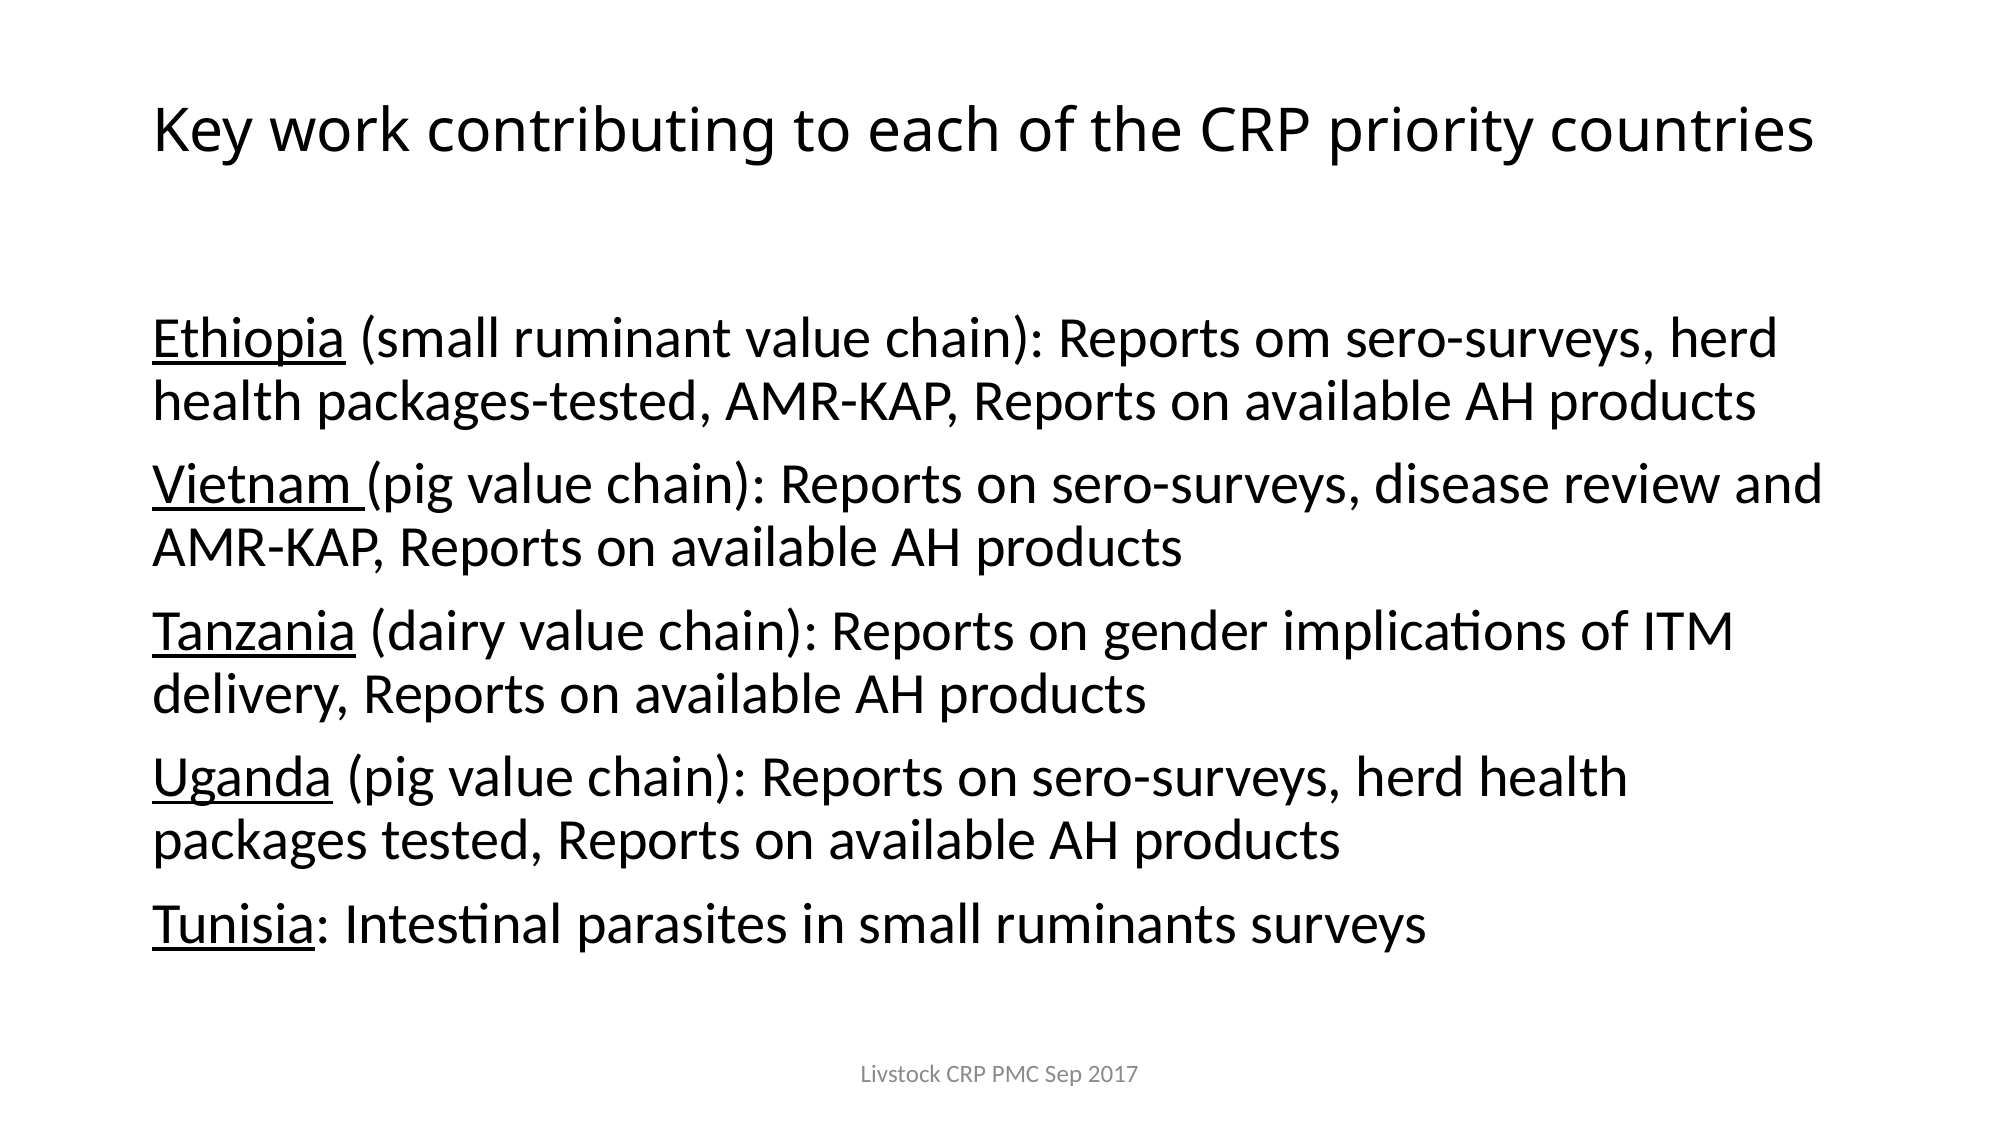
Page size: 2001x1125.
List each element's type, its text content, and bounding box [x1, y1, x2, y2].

footer Livstock CRP PMC Sep 2017 [662, 1042, 1338, 1103]
list Ethiopia (small ruminant value chain): Reports om sero-surveys, herd health packages-tested, AMR-KAP, Reports on available AH products Vietnam (pig value chain): Reports on sero-surveys, disease review and AMR-KAP, Reports on available AH products Tanzania (dairy value chain): Reports on gender implications of ITM delivery, Reports on available AH products Uganda (pig value chain): Reports on sero-surveys, herd health packages tested, Reports on available AH products Tunisia: Intestinal parasites in small ruminants surveys [137, 299, 1863, 1014]
title Key work contributing to each of the CRP priority countries [137, 59, 1863, 278]
